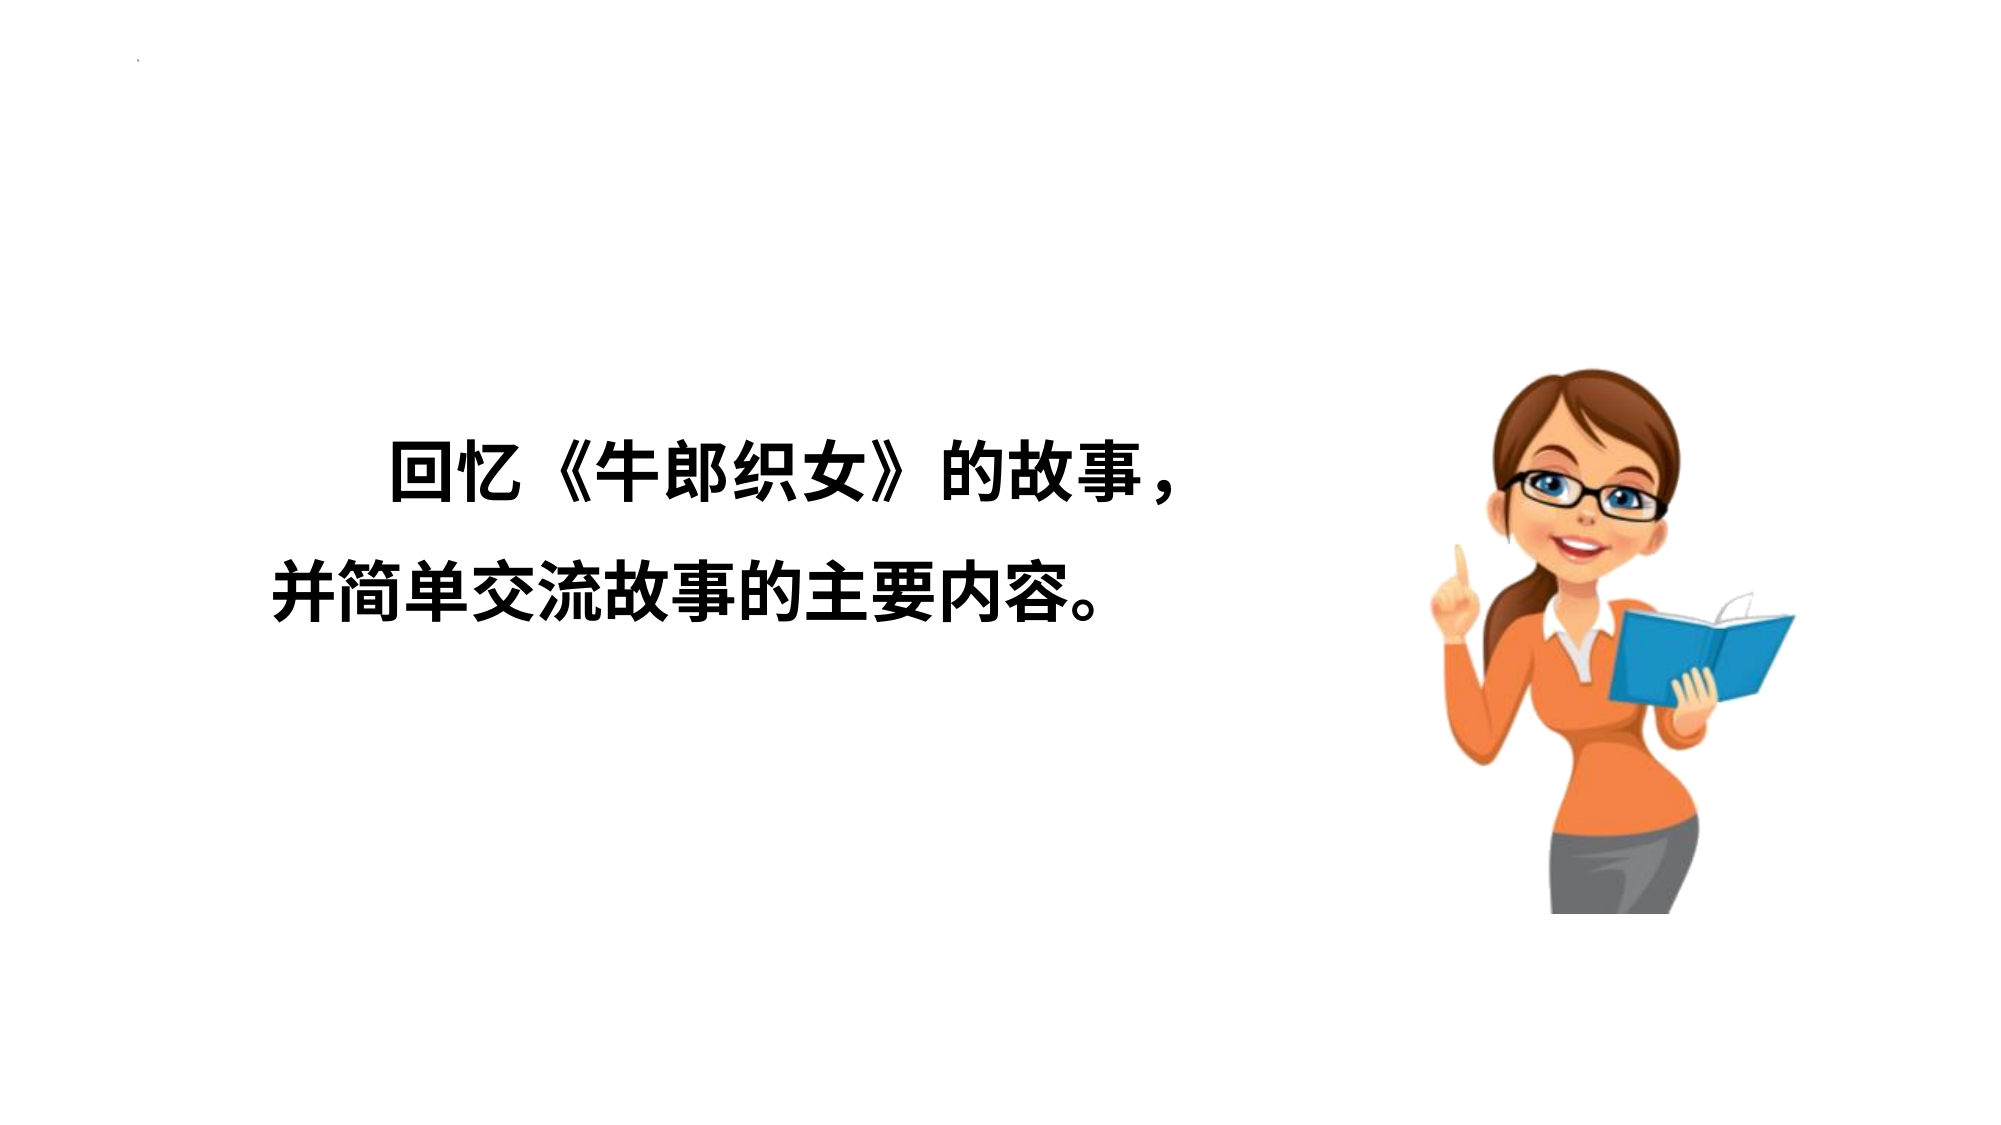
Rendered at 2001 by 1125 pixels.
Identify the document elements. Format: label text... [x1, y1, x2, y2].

picture [1291, 344, 1862, 914]
text_box 回忆《牛郎织女》的故事，并简单交流故事的主要内容。 [255, 382, 1228, 637]
